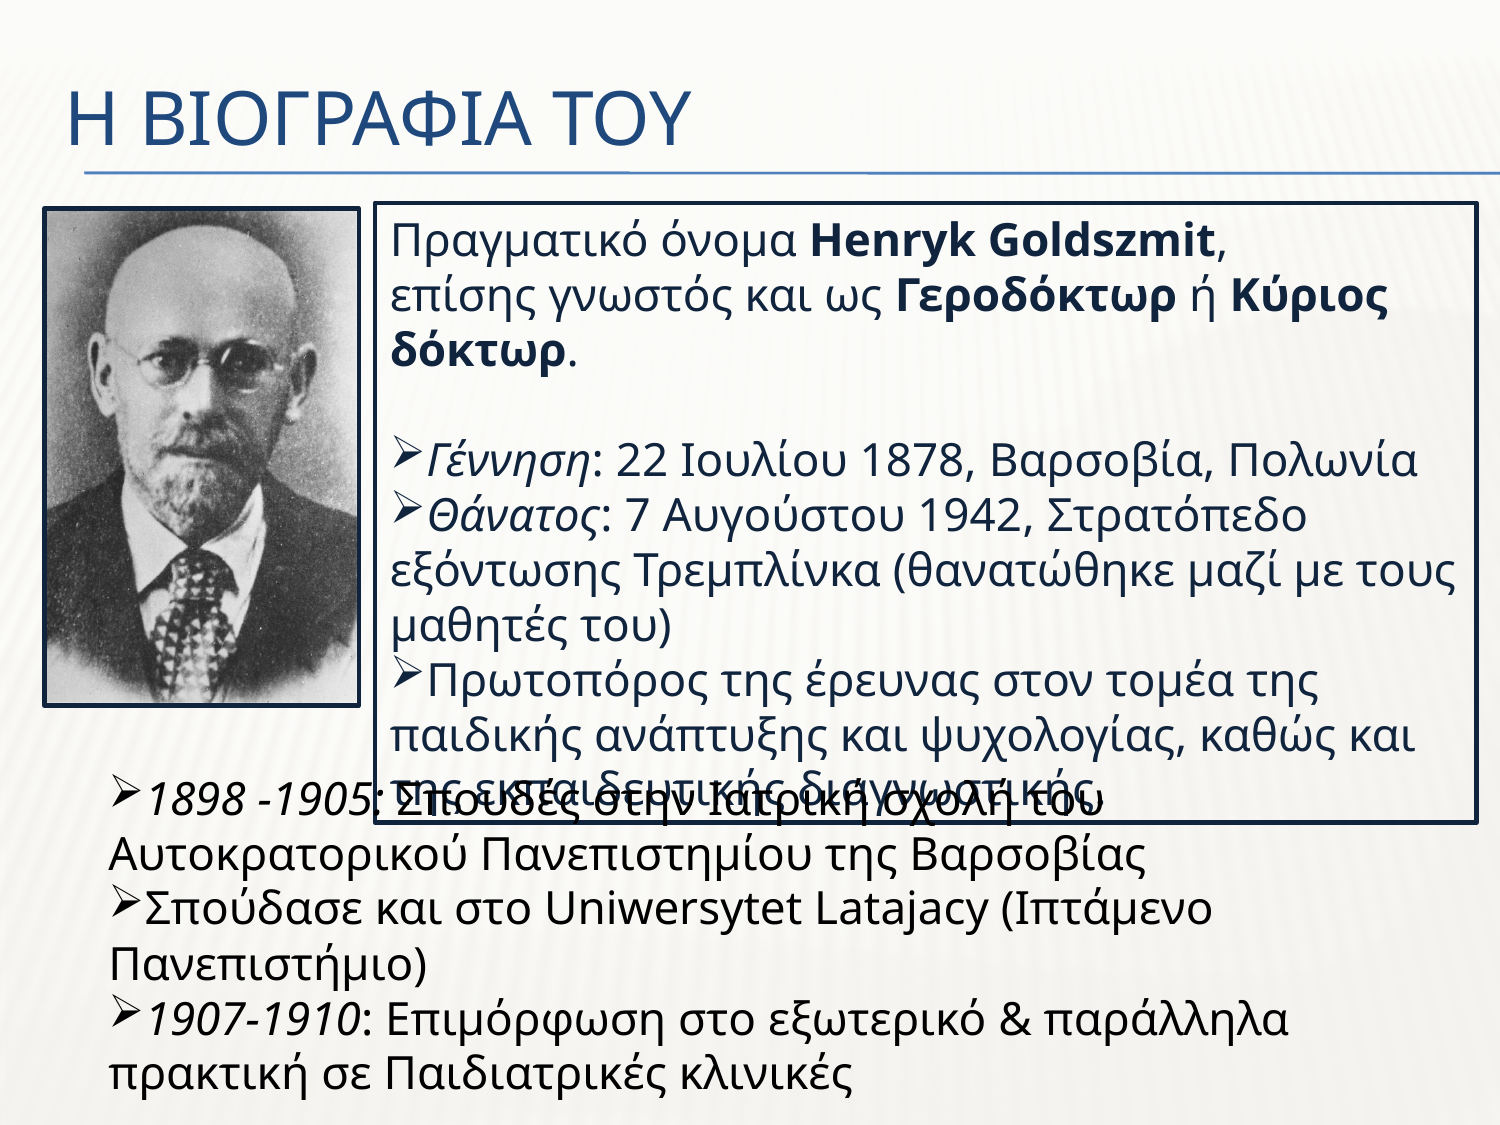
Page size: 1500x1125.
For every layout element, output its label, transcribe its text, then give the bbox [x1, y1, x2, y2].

title Η Βιογραφια του [49, 46, 1475, 185]
text_box 1898 -1905: Σπουδές στην Ιατρική σχολή του Αυτοκρατορικού Πανεπιστημίου της Βαρσοβίας Σπούδασε και στο Uniwersytet Latajacy (Ιπτάμενο Πανεπιστήμιο) 1907-1910: Επιμόρφωση στο εξωτερικό & παράλληλα πρακτική σε Παιδιατρικές κλινικές [93, 761, 1418, 1107]
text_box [46, 202, 1477, 719]
